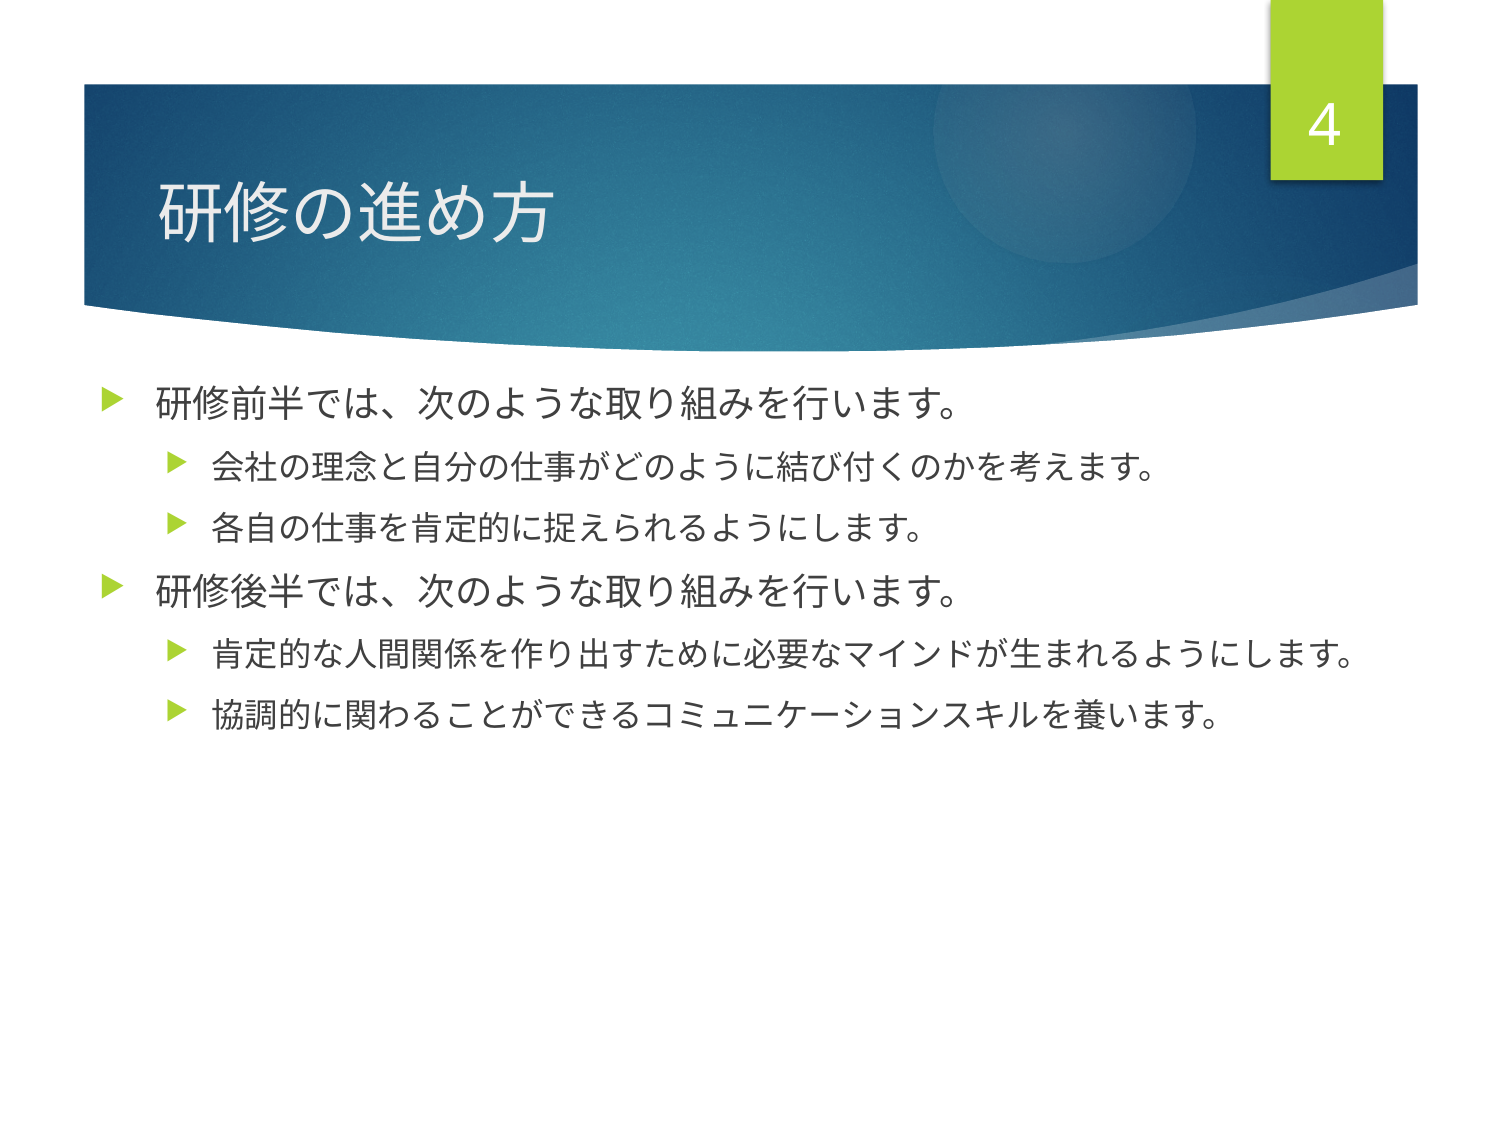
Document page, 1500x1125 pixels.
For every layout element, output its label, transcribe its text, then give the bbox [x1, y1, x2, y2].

title 研修の進め方 [142, 152, 1183, 269]
slide_number 4 [1259, 48, 1390, 175]
list 研修前半では、次のような取り組みを行います。 会社の理念と自分の仕事がどのように結び付くのかを考えます。 各自の仕事を肯定的に捉えられるようにします。 研修後半では、次のような取り組みを行います。 肯定的な人間関係を作り出すために必要なマインドが生まれるようにします。 協調的に関わることができるコミュニケーションスキルを養います。 [84, 372, 1416, 1029]
